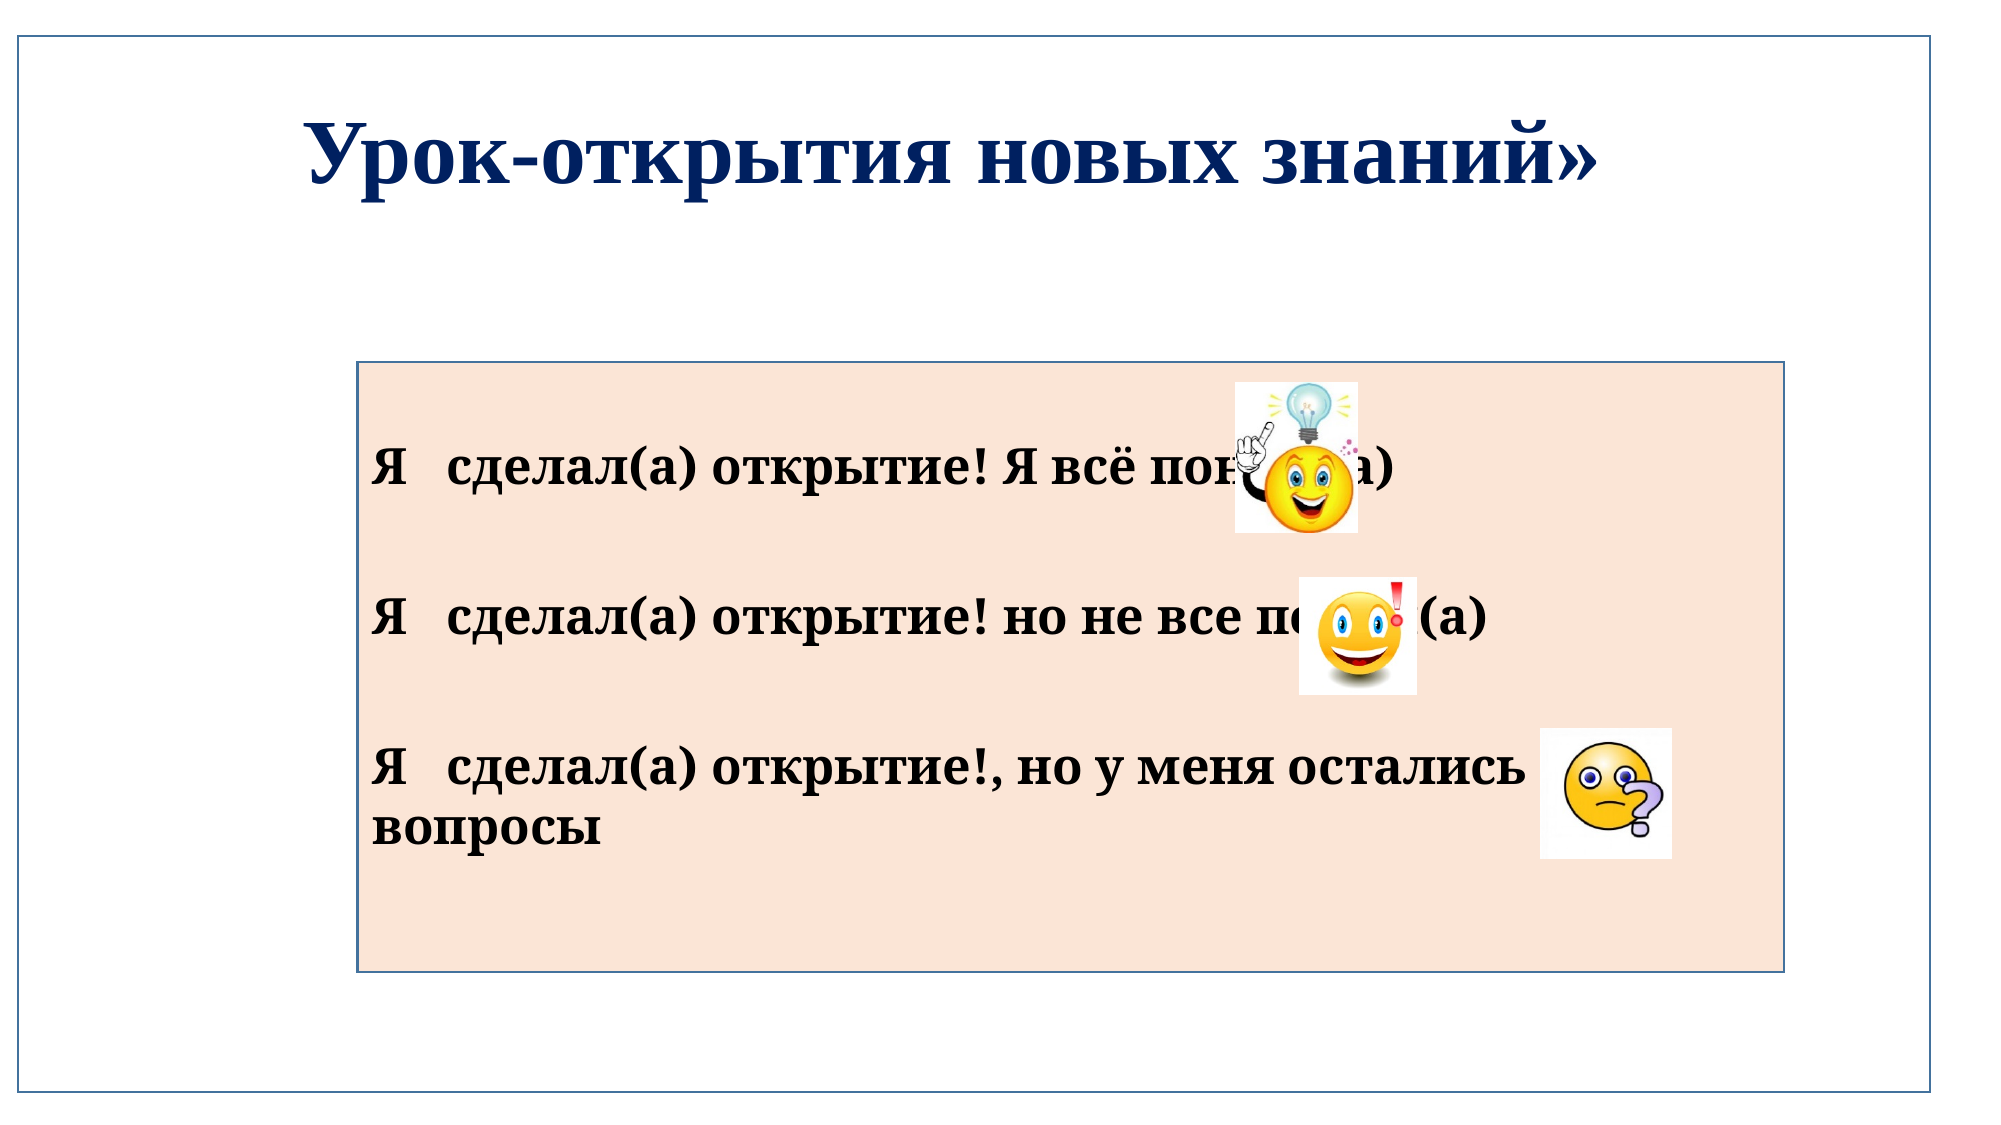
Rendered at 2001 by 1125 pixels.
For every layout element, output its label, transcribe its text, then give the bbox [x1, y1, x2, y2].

text_box Я сделал(а) открытие! Я всё понял (а) Я сделал(а) открытие! но не все понял(а) Я сделал(а) открытие!, но у меня остались вопросы [356, 361, 1785, 973]
text_box [17, 35, 1931, 1093]
picture [1234, 382, 1358, 533]
picture [1540, 728, 1672, 859]
text_box Урок-открытия новых знаний» [95, 84, 1808, 210]
picture [1299, 577, 1417, 695]
